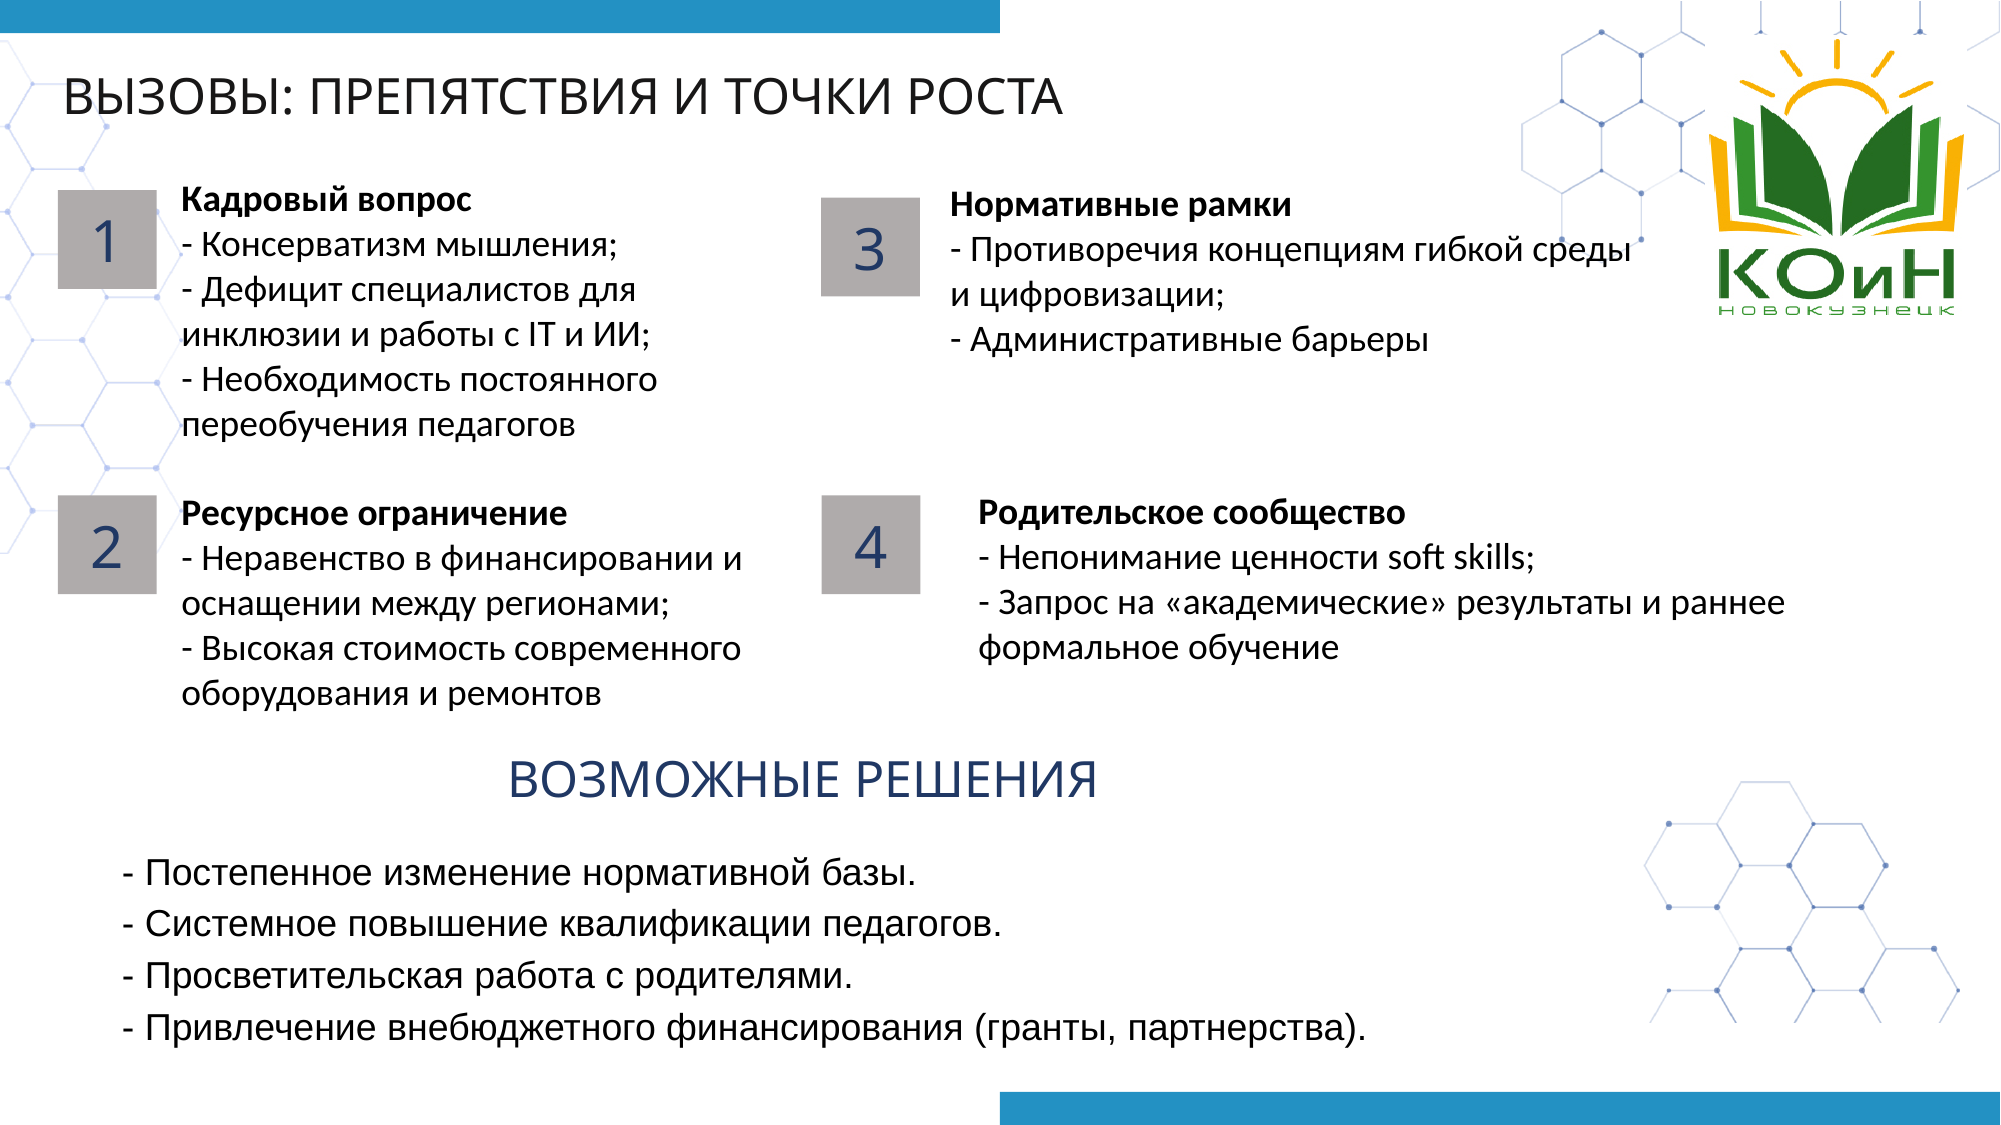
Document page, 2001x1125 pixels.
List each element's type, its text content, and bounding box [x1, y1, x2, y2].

picture [1521, 1, 2000, 317]
text_box 4 [821, 494, 921, 595]
picture [0, 40, 183, 554]
text_box Ресурсное ограничение - Неравенство в финансировании и оснащении между регионами; - Высокая стоимость современного оборудования и ремонтов [166, 480, 892, 720]
text_box Вызовы: препятствия и точки роста [183, 68, 1478, 132]
text_box Возможные решения [492, 739, 1115, 815]
text_box Родительское сообщество - Непонимание ценности soft skills; - Запрос на «академические» результаты и раннее формальное обучение [963, 479, 1802, 675]
text_box 3 [820, 197, 921, 297]
text_box - Постепенное изменение нормативной базы. - Системное повышение квалификации педагогов. - Просветительская работа с родителями. - Привлечение внебюджетного финансирования (гранты, партнерства). [107, 833, 1729, 1107]
text_box Кадровый вопрос - Консерватизм мышления; - Дефицит специалистов для инклюзии и работы с IT и ИИ; - Необходимость постоянного переобучения педагогов [183, 166, 820, 451]
picture [1643, 781, 1960, 1023]
text_box 2 [57, 554, 158, 595]
text_box Нормативные рамки - Противоречия концепциям гибкой среды и цифровизации; - Административные барьеры [935, 171, 1672, 401]
text_box [999, 1091, 2000, 1125]
text_box [0, 0, 1001, 34]
